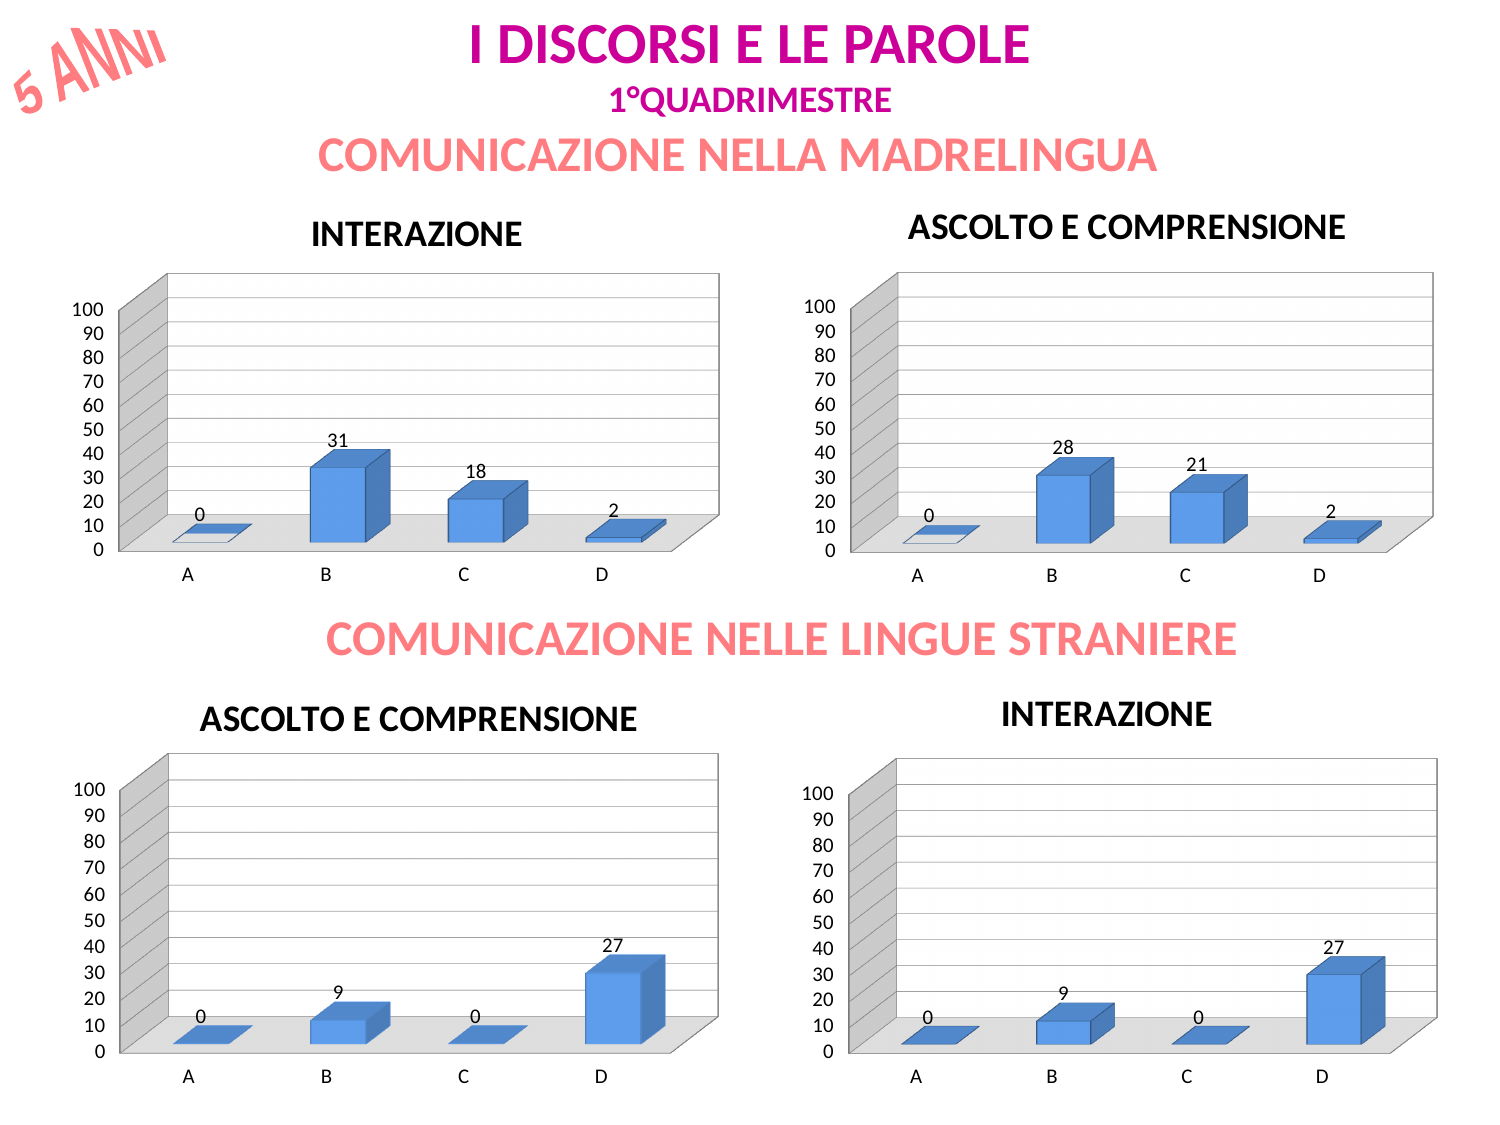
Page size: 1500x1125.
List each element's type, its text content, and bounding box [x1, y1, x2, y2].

text_box Comunicazione nella madrelingua [277, 113, 1199, 189]
chart [782, 187, 1455, 596]
chart [52, 189, 739, 595]
chart [52, 668, 739, 1097]
text_box I DISCORSI E LE PAROLE 1°QUADRIMESTRE [453, 0, 1047, 113]
chart [782, 673, 1457, 1097]
text_box Comunicazione nelle lingue straniere [271, 597, 1294, 673]
